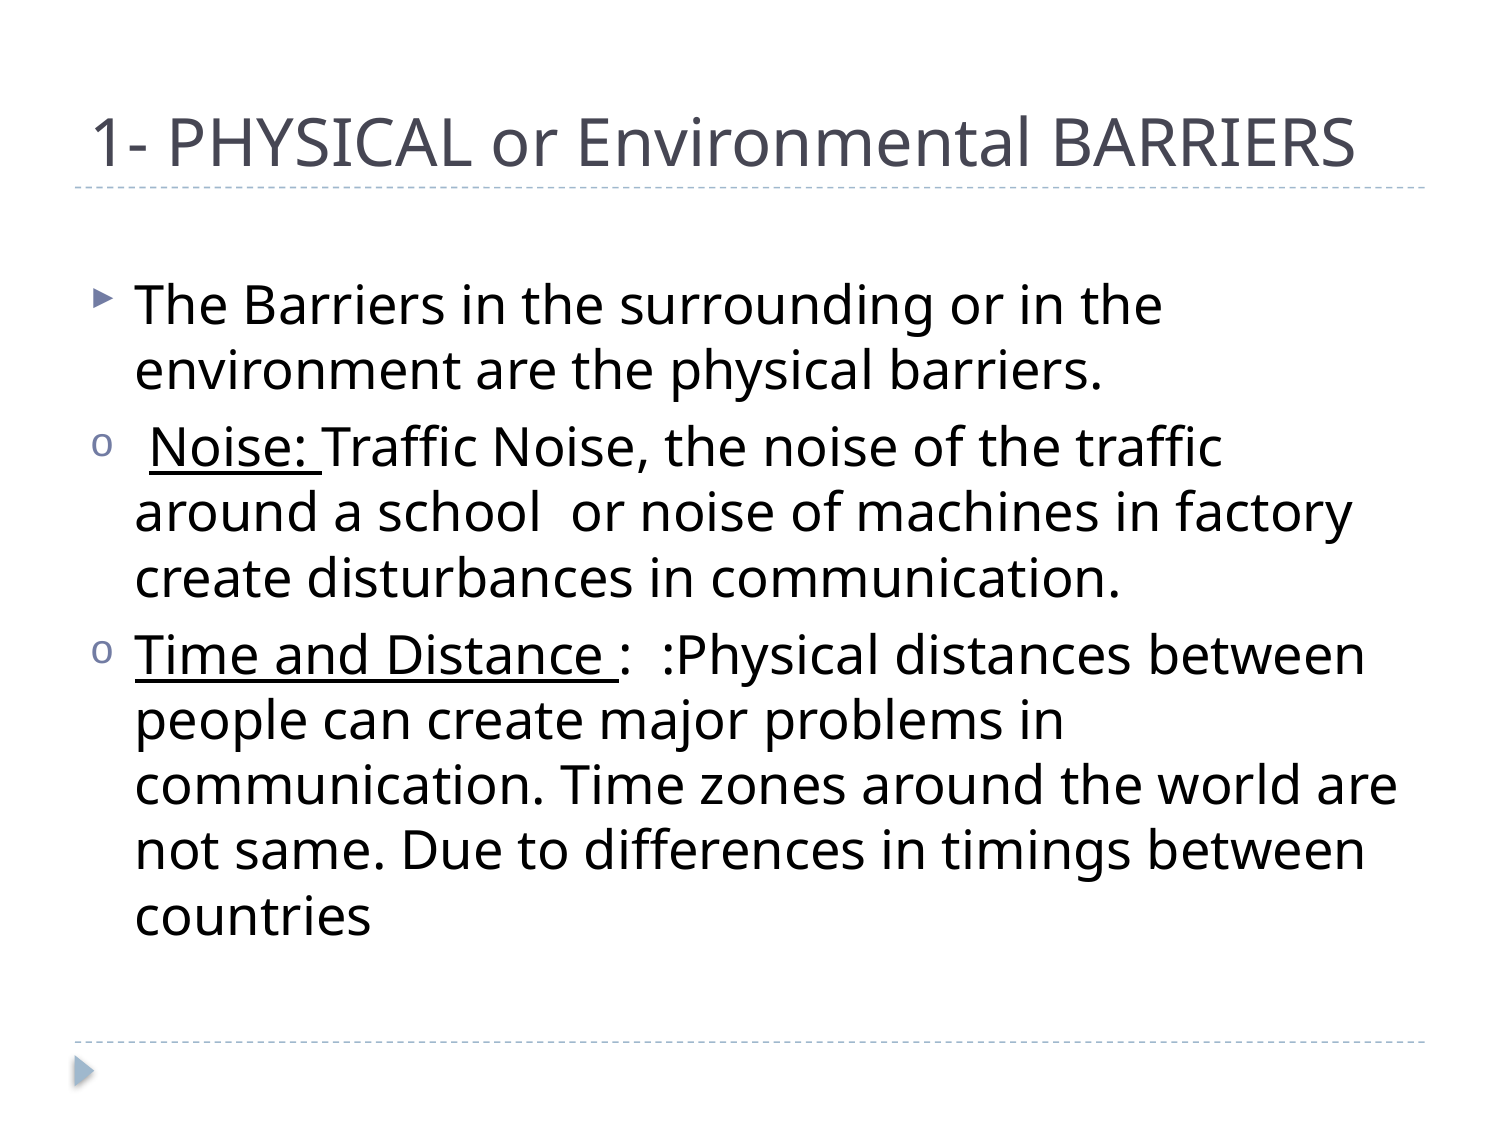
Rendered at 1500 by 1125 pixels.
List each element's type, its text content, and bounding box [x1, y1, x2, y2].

title 1- PHYSICAL or Environmental BARRIERS [75, 24, 1425, 188]
list The Barriers in the surrounding or in the environment are the physical barriers. Noise: Traffic Noise, the noise of the traffic around a school or noise of machines in factory create disturbances in communication. Time and Distance : :Physical distances between people can create major problems in communication. Time zones around the world are not same. Due to differences in timings between countries [75, 262, 1425, 1063]
